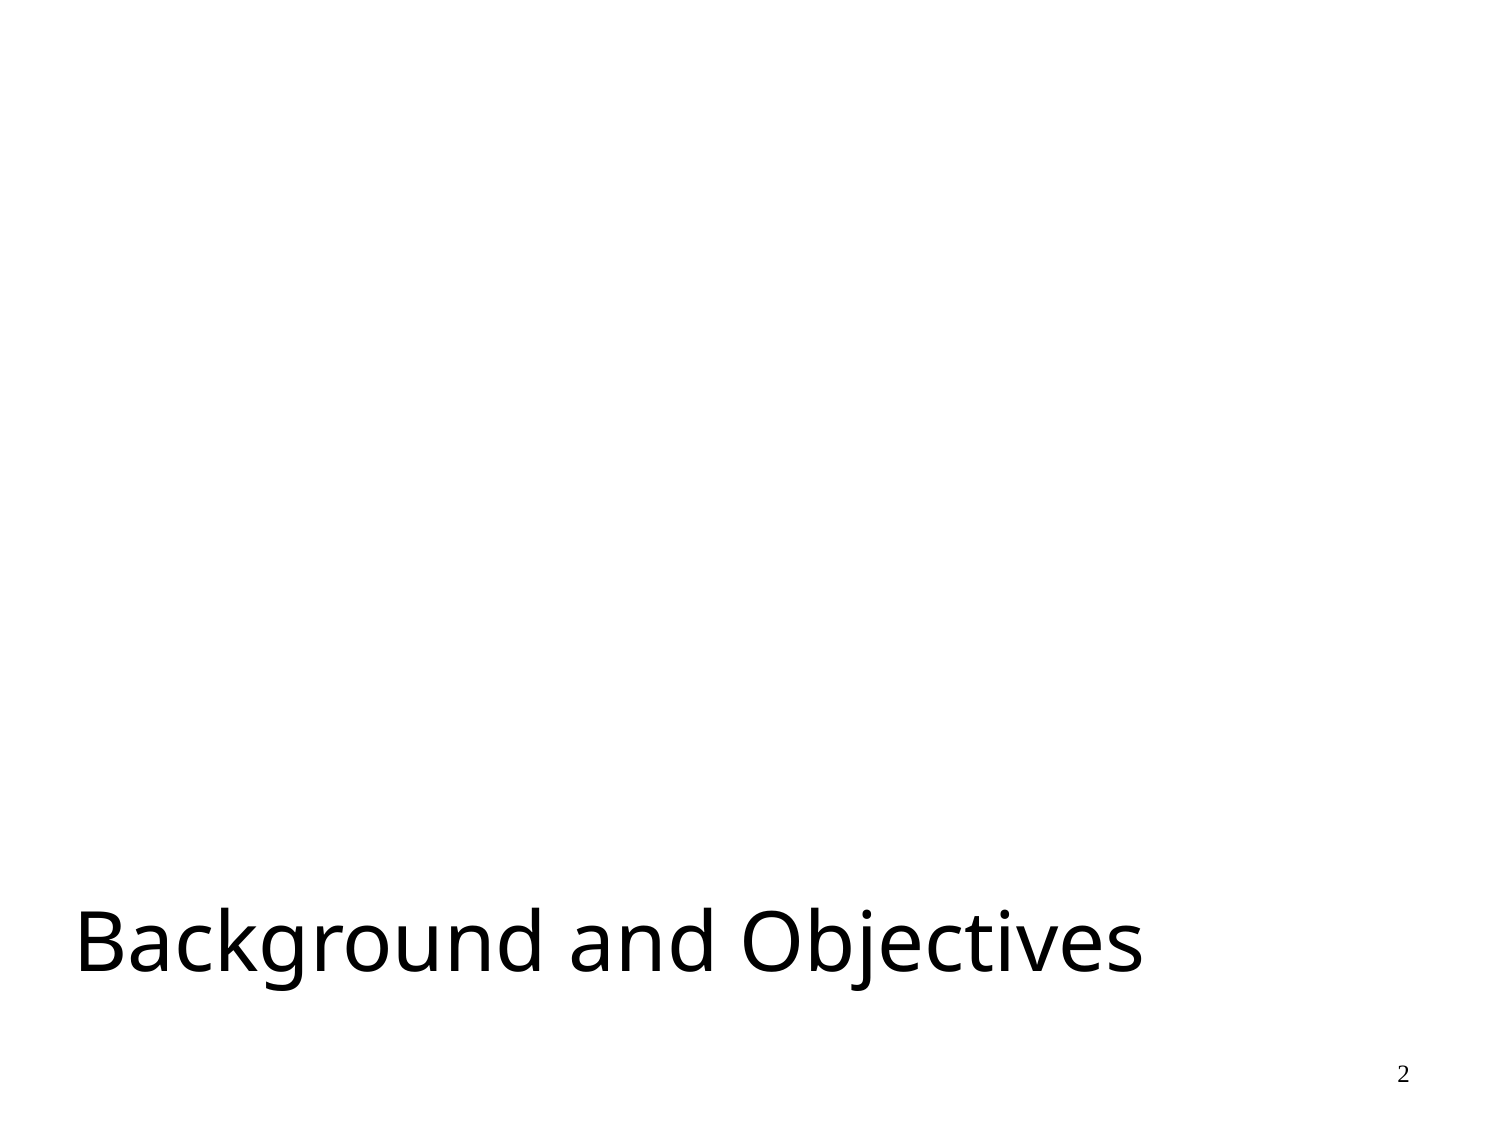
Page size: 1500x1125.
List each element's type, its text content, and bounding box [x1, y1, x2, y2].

slide_number 1 [1074, 1042, 1425, 1103]
text_box Background and Objectives [58, 880, 1357, 996]
